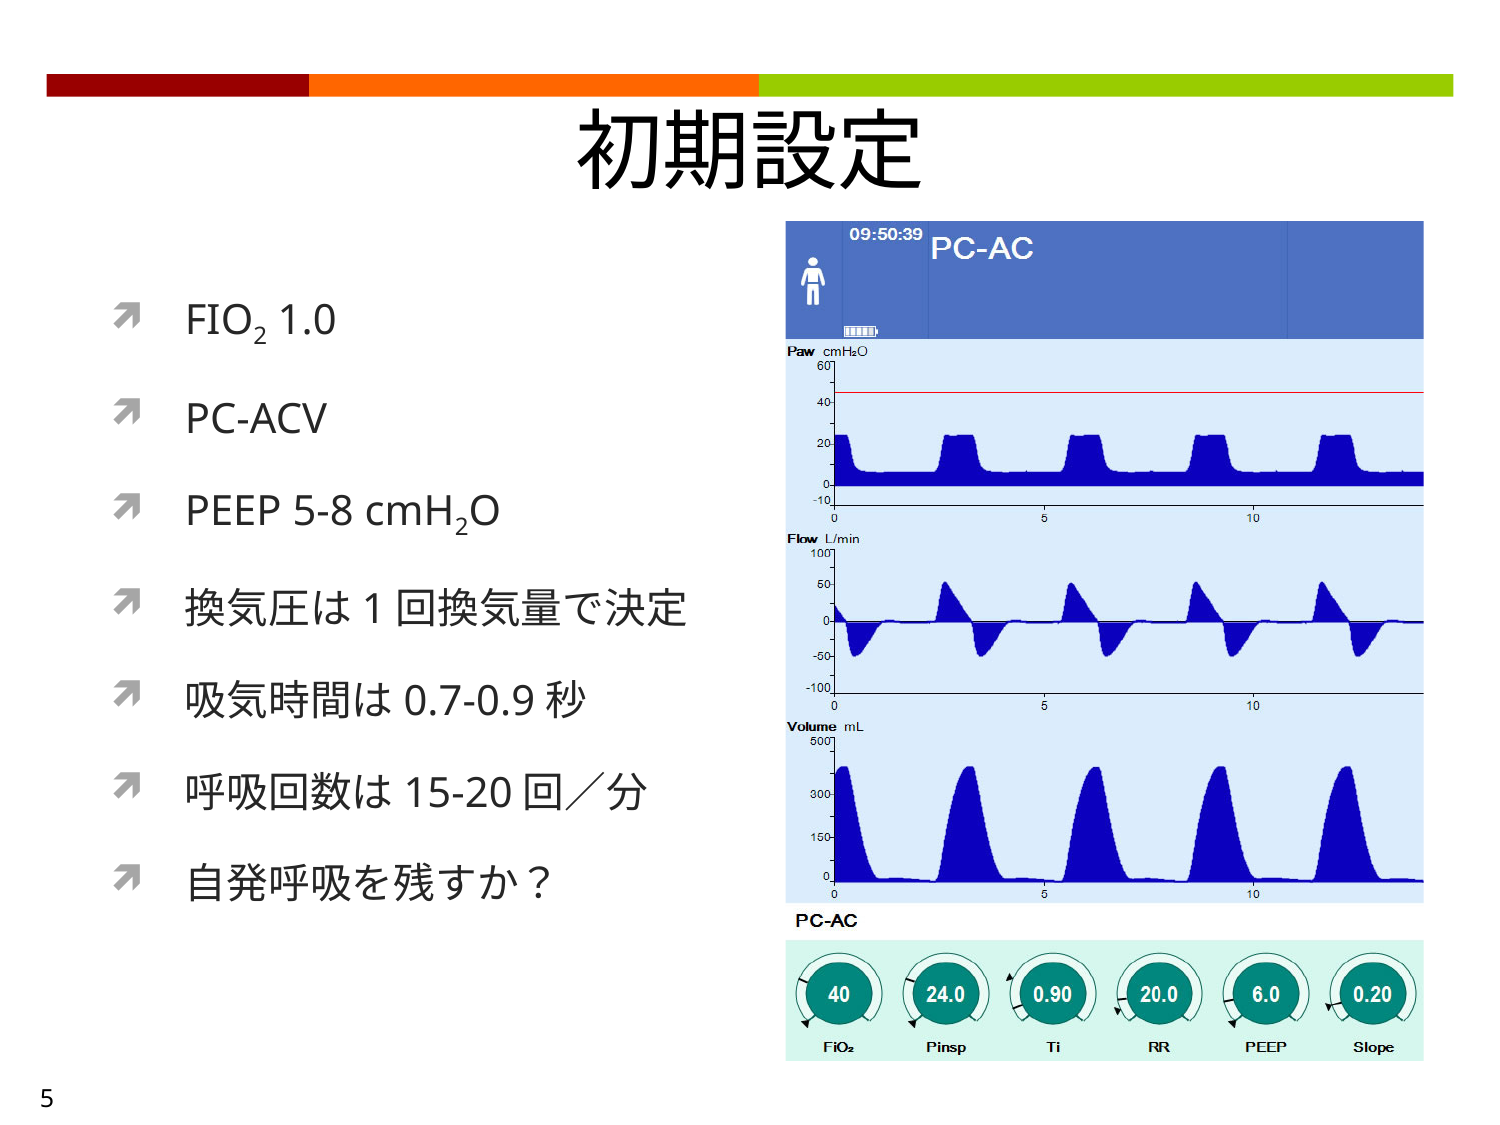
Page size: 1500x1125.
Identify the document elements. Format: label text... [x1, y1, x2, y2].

text_box 5 [0, 1074, 94, 1125]
picture [785, 220, 1425, 1062]
title 初期設定 [46, 48, 1454, 208]
list FIO2 1.0 PC-ACV PEEP 5-8 cmH2O 換気圧は1回換気量で決定 吸気時間は0.7-0.9秒 呼吸回数は15-20回／分 自発呼吸を残すか？ [95, 285, 715, 941]
